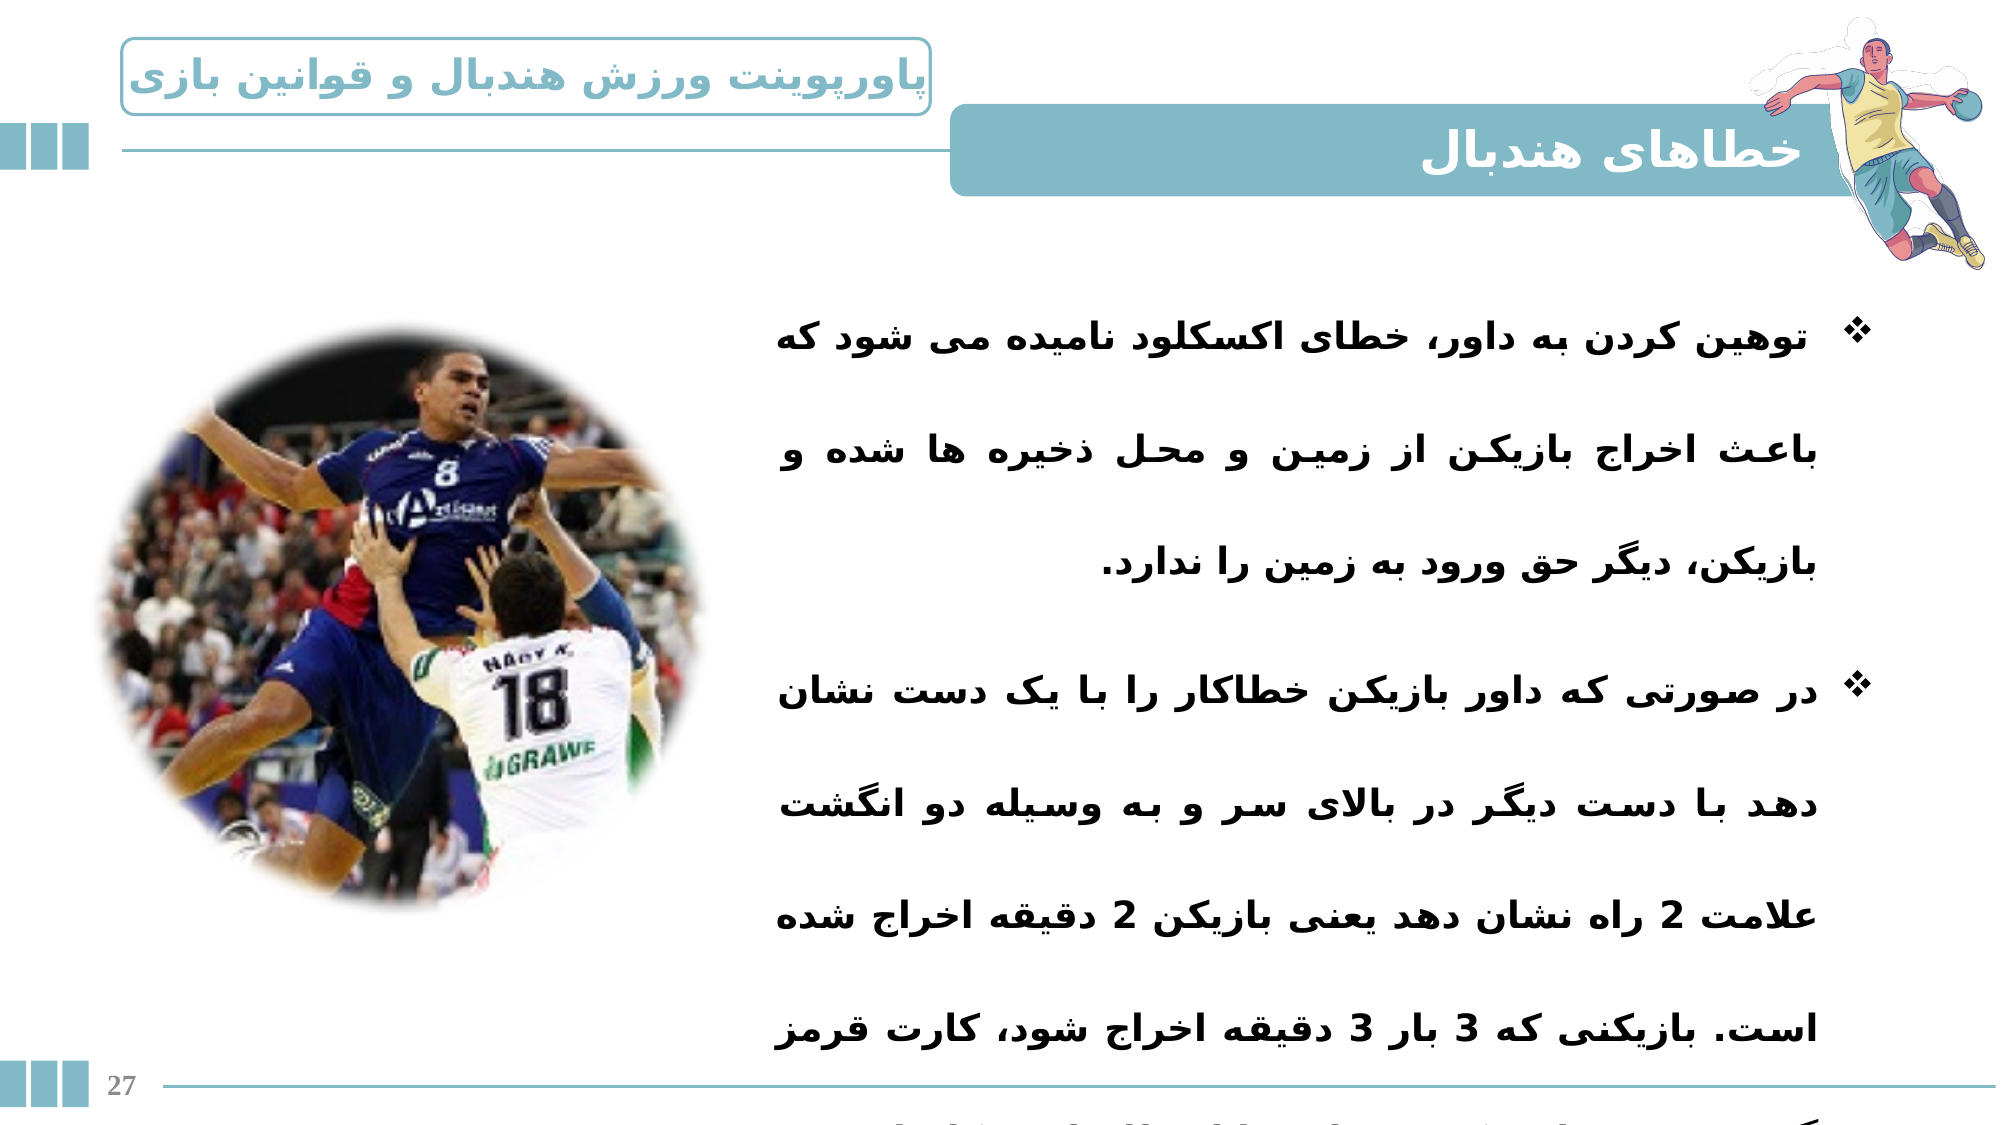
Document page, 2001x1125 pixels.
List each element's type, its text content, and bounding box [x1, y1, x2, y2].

text_box توهین کردن به داور، خطای اکسکلود نامیده می شود که باعث اخراج بازیکن از زمین و محل ذخیره ها شده و بازیکن، دیگر حق ورود به زمین را ندارد. در صورتی که داور بازیکن خطاکار را با یک دست نشان دهد با دست دیگر در بالای سر و به وسیله دو انگشت علامت 2 راه نشان دهد یعنی بازیکن 2 دقیقه اخراج شده است. بازیکنی که 3 بار 3 دقیقه اخراج شود، کارت قرمز گرفته و حق بازی کردن ندار ، یا اصطلاحا دیسکافیله شده است، بعد ازدو دقیقه یک بازیکن دیگر می تواند جایگزین بازیکن اخراجی شود. [759, 237, 1890, 1125]
slide_number 27 [88, 1053, 156, 1114]
picture [1749, 17, 1985, 270]
text_box خطاهای هندبال [1404, 105, 1820, 185]
text_box پاورپوینت ورزش هندبال و قوانین بازی [113, 36, 943, 105]
picture [88, 316, 712, 919]
